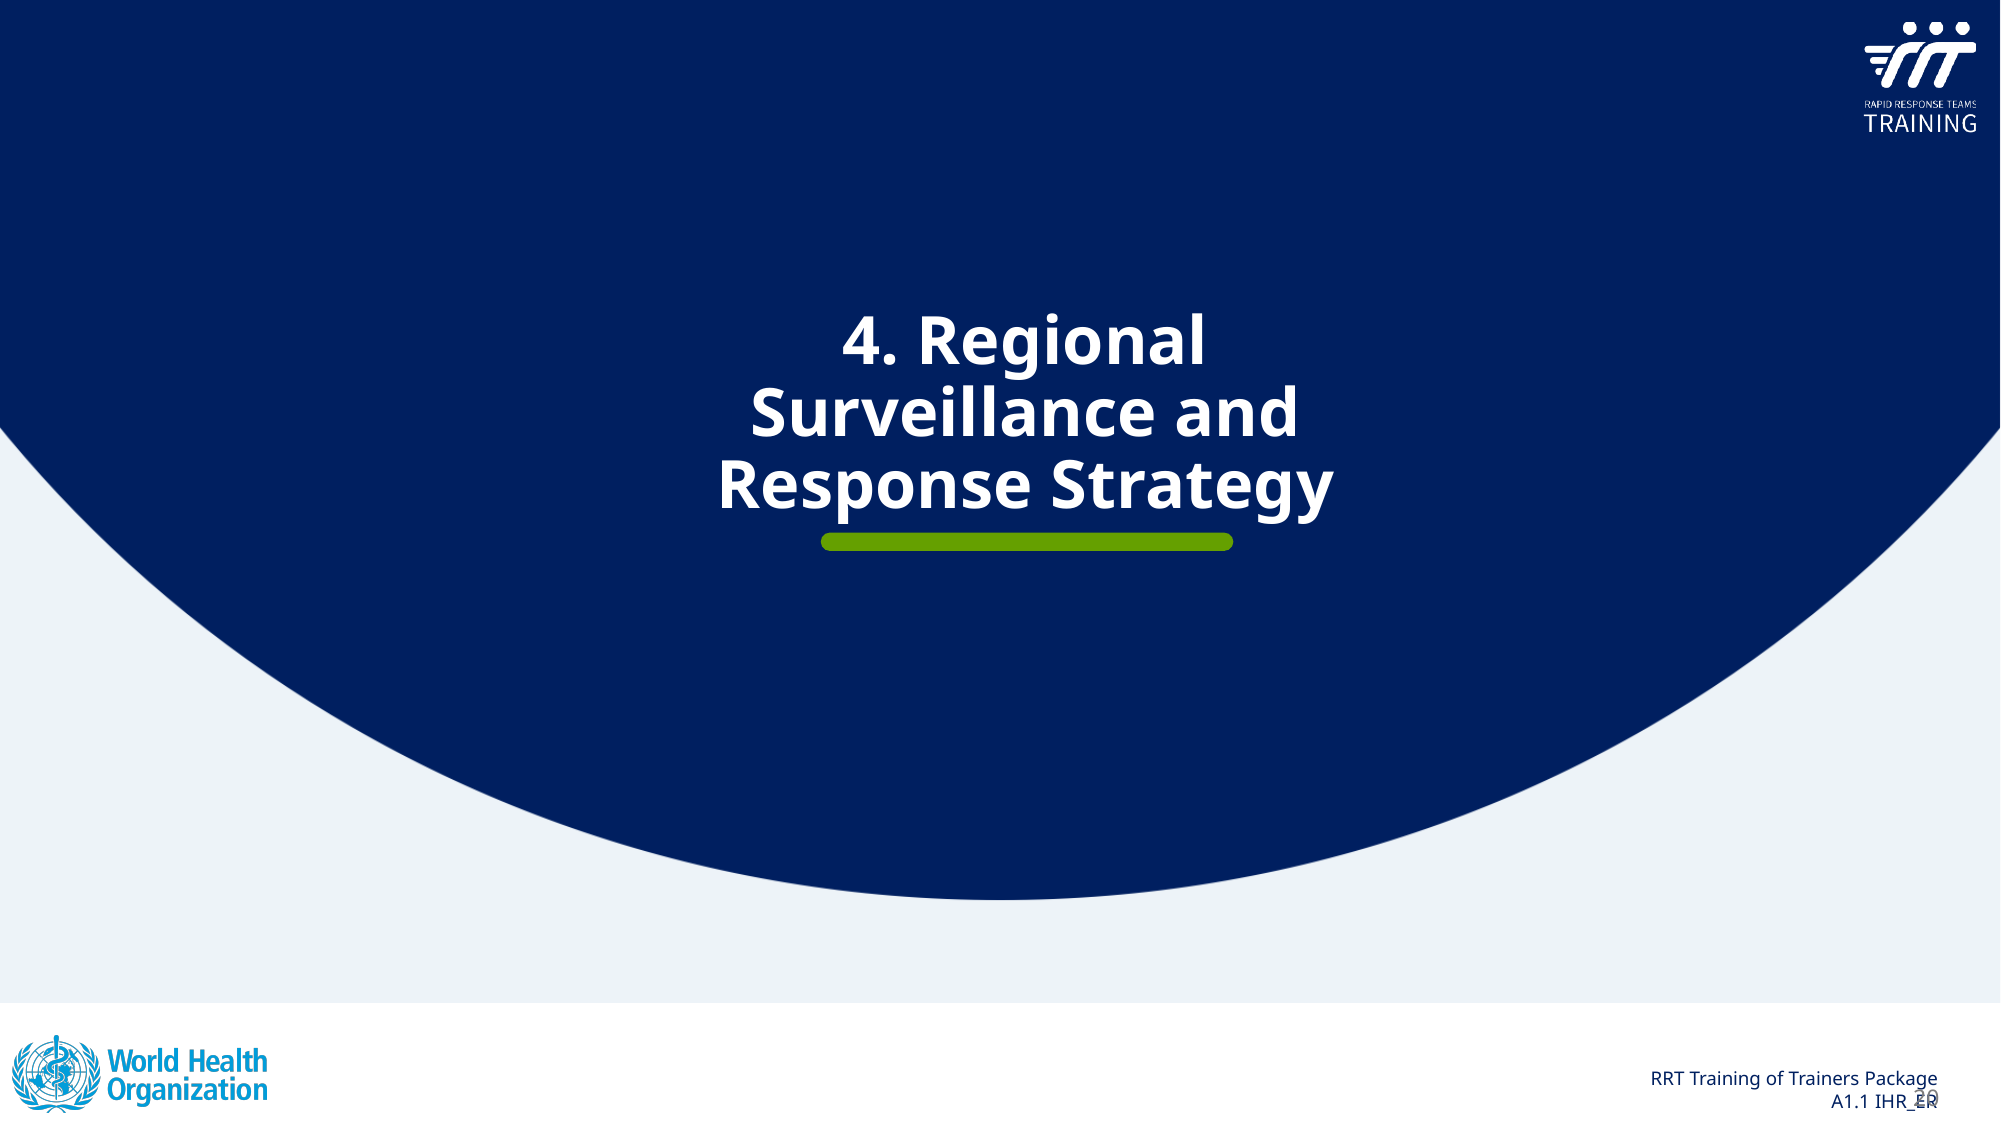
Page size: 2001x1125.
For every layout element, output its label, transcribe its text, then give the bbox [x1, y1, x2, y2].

list 4. Regional Surveillance and Response Strategy [620, 259, 1431, 570]
picture [12, 1035, 267, 1113]
picture [58, 1050, 64, 1058]
picture [12, 1083, 48, 1113]
picture [0, 0, 2001, 1003]
